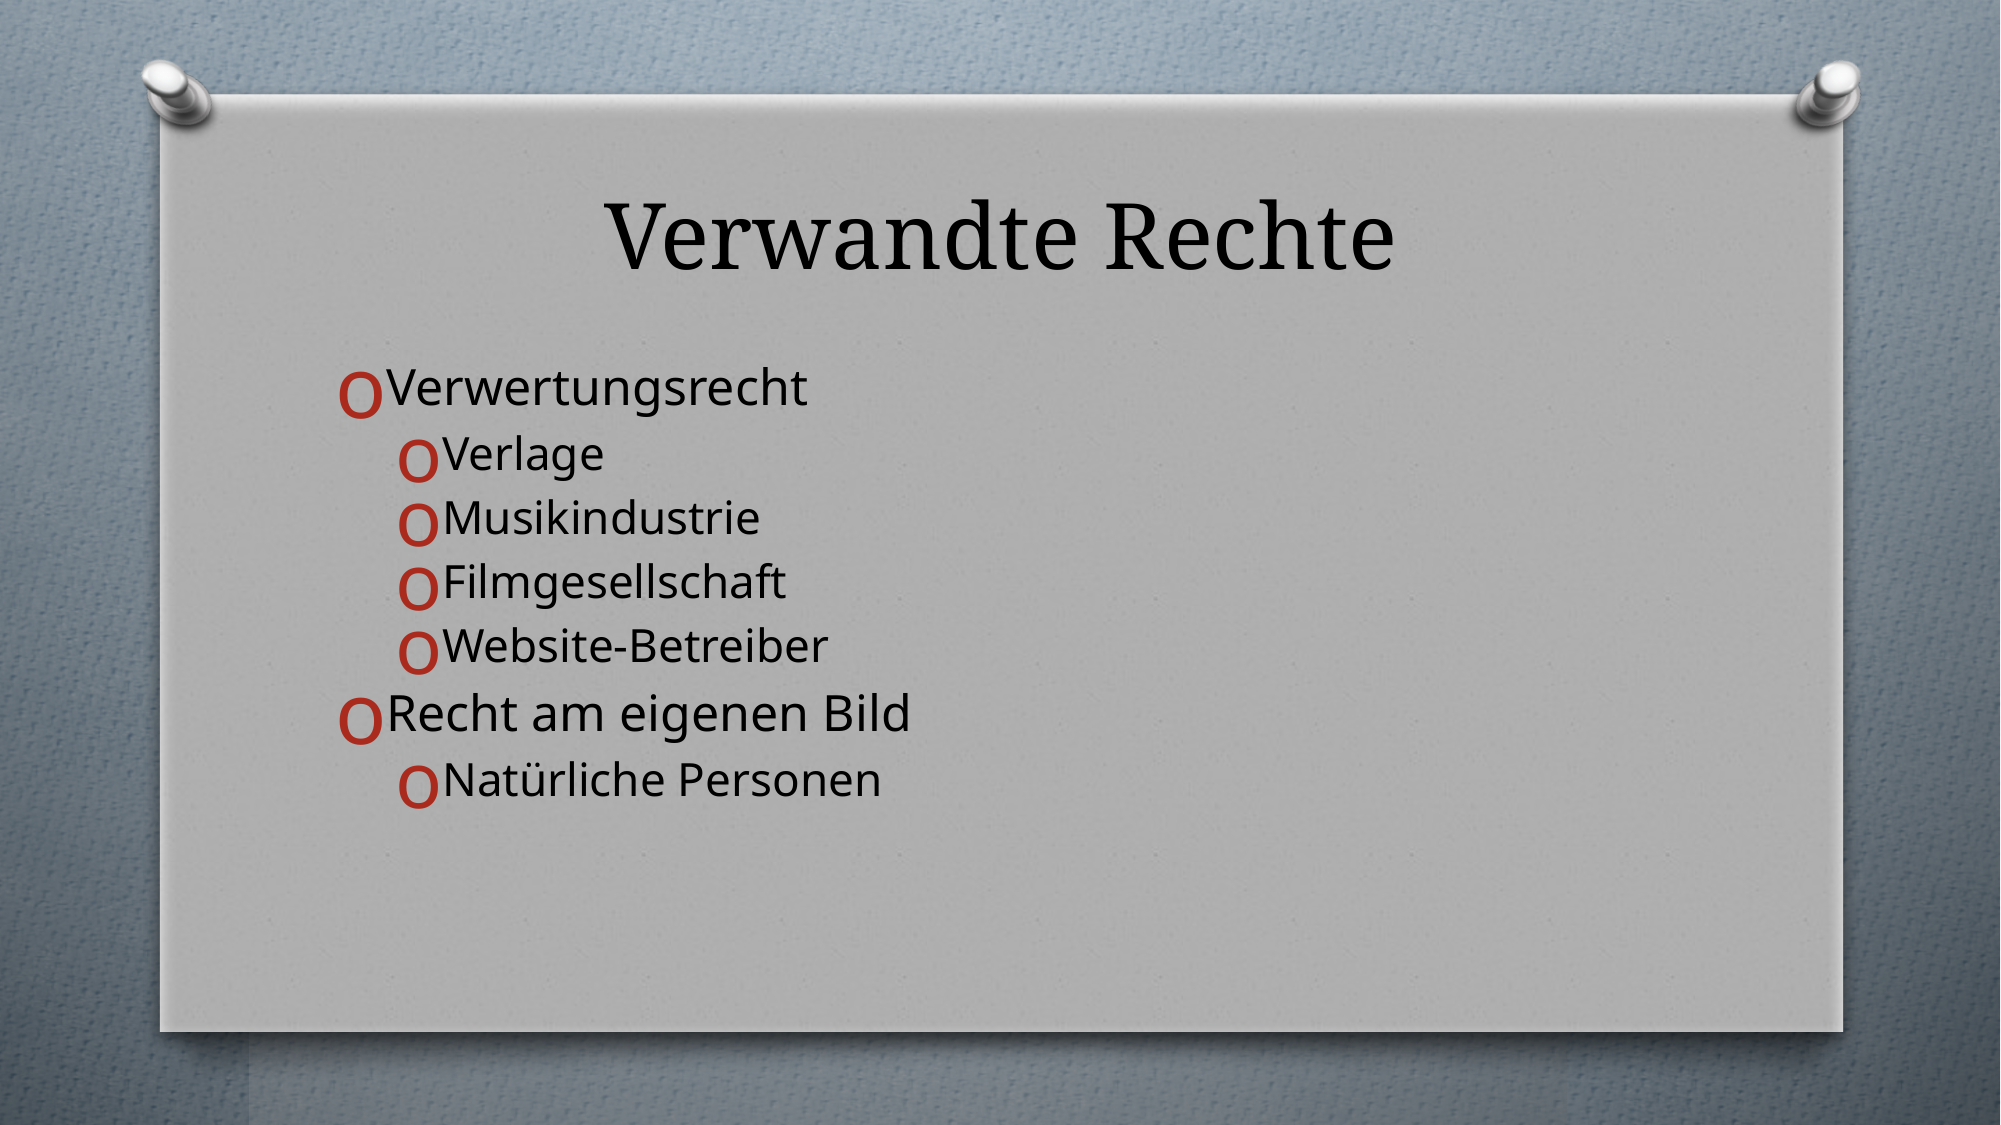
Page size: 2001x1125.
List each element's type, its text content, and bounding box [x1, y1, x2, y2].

title Verwandte Rechte [239, 134, 1763, 332]
picture [1764, 30, 1911, 161]
list Verwertungsrecht Verlage Musikindustrie Filmgesellschaft Website-Betreiber Recht am eigenen Bild Natürliche Personen [320, 347, 1676, 939]
picture [107, 24, 256, 158]
